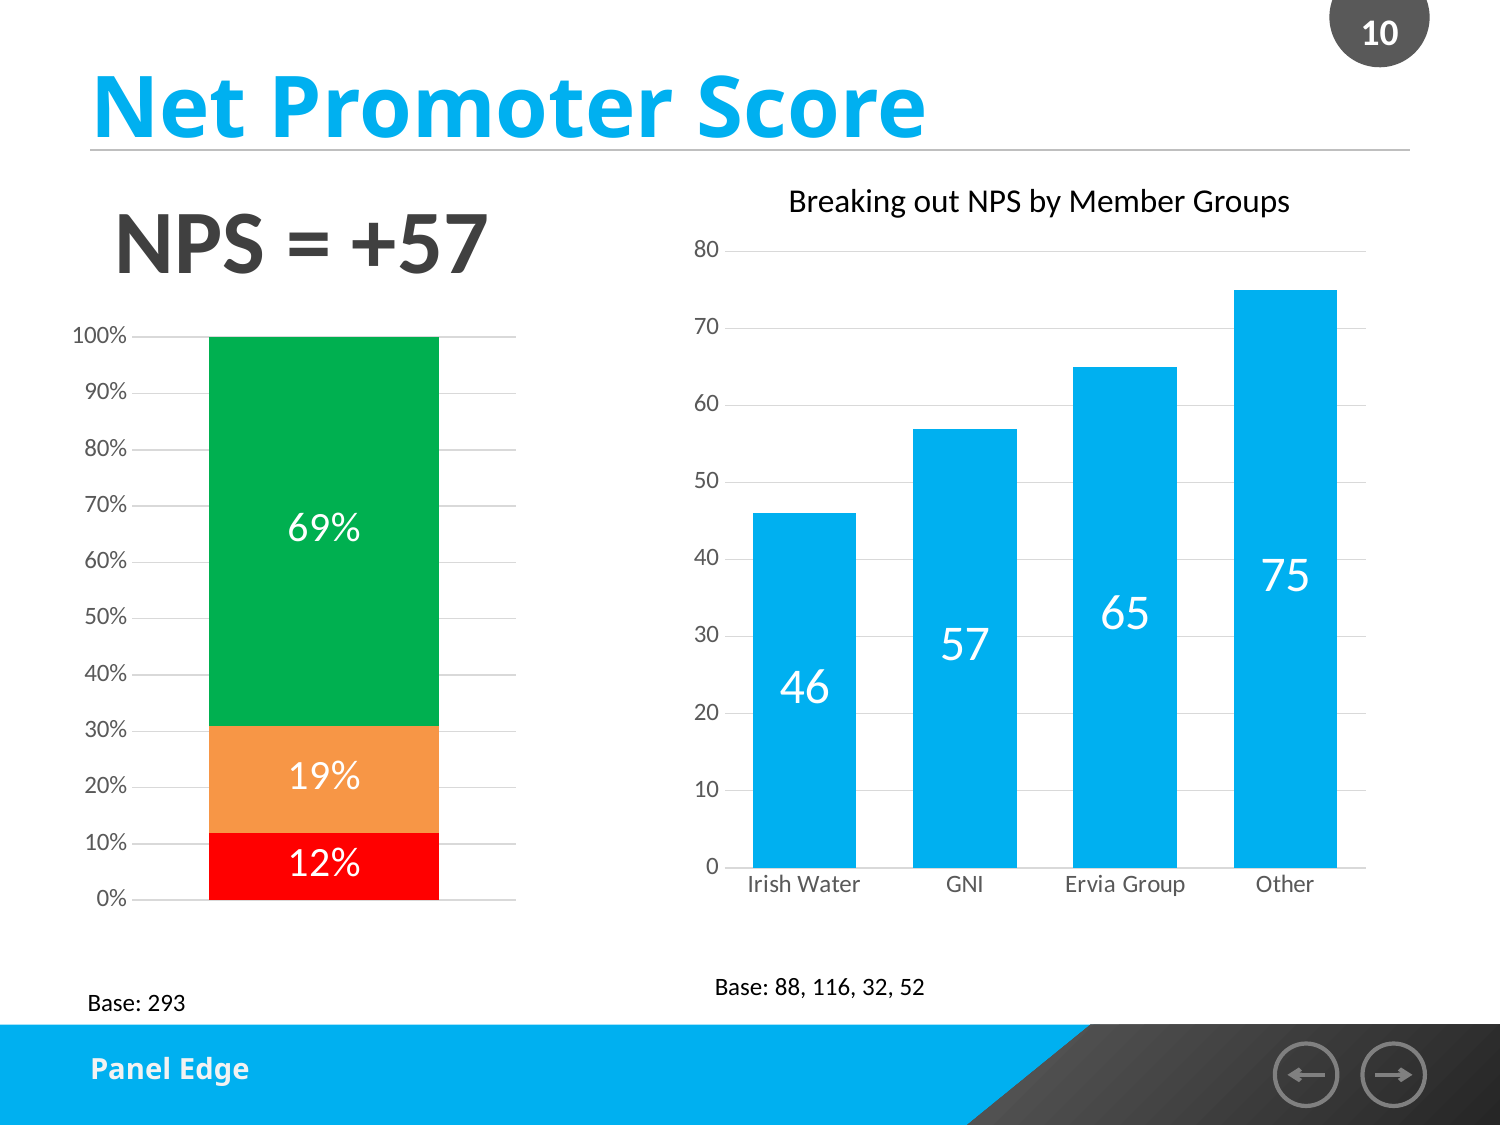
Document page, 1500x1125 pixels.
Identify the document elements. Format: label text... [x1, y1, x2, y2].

text_box Base: 88, 116, 32, 52 [699, 962, 978, 1008]
chart [679, 224, 1380, 913]
slide_number 10 [1331, 0, 1428, 60]
footer Panel Edge [75, 1040, 550, 1100]
text_box Breaking out NPS by Member Groups [699, 172, 1380, 224]
list NPS = +57 [99, 174, 513, 300]
title Net Promoter Score [75, 45, 1425, 163]
text_box Base: 293 [72, 979, 248, 1024]
chart [62, 312, 526, 926]
